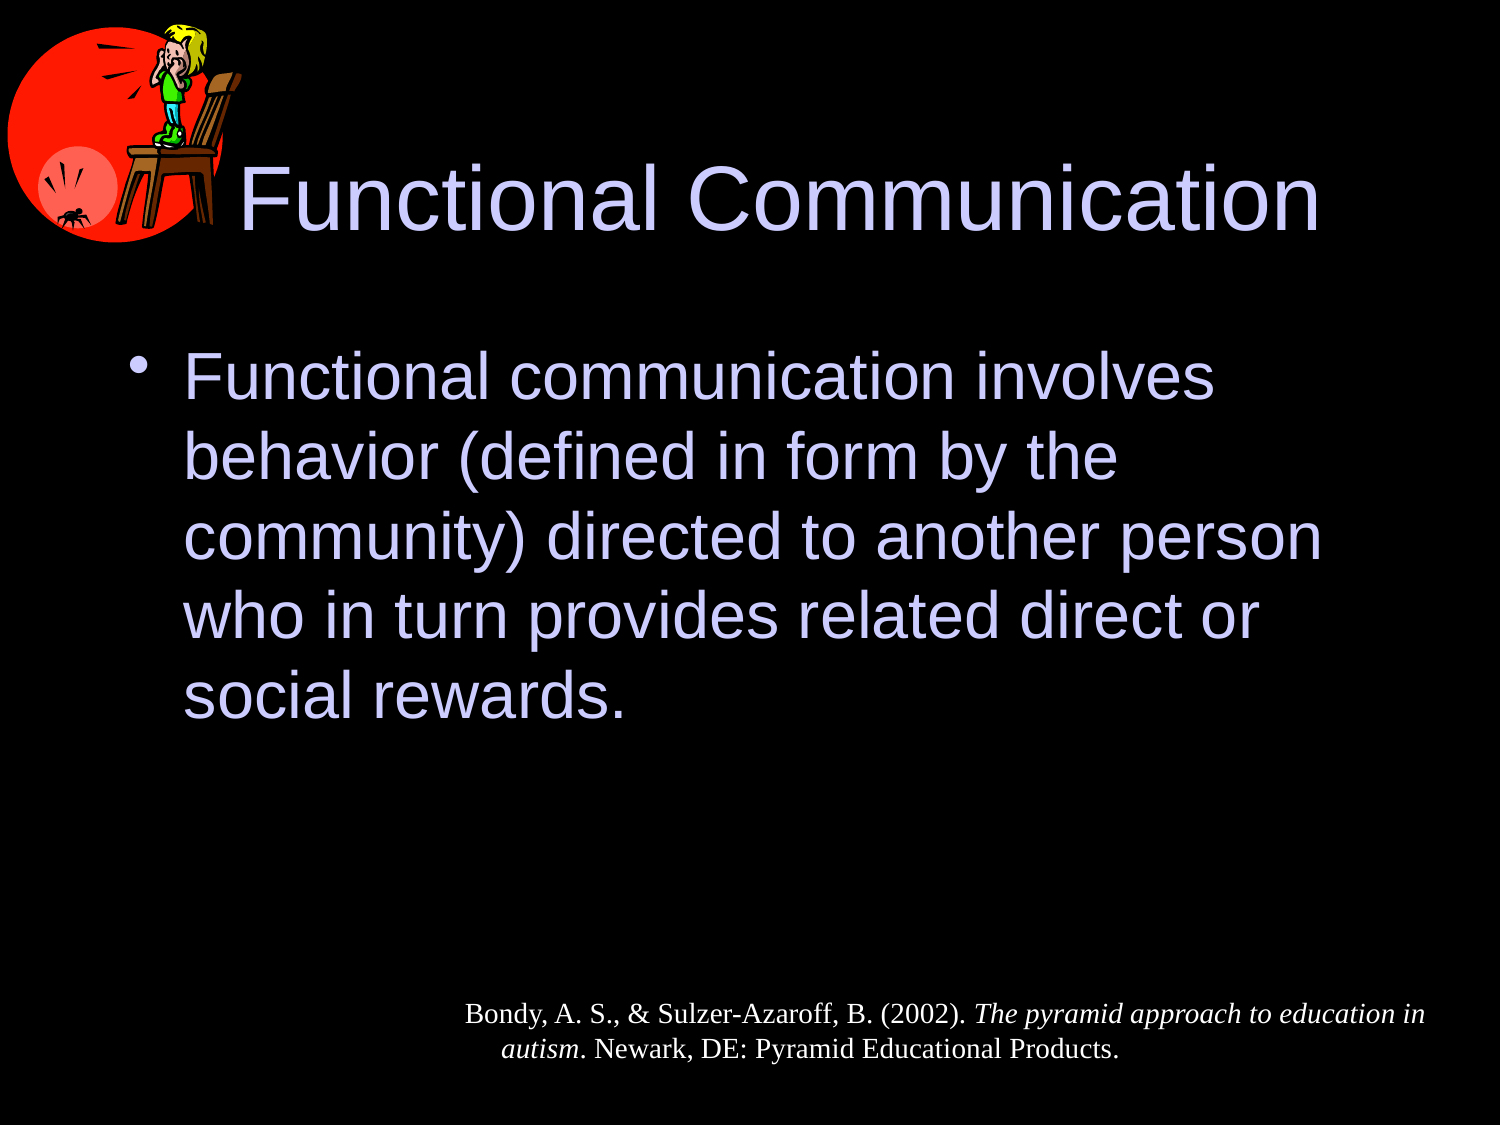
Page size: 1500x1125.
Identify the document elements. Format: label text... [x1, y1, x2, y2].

picture [0, 0, 245, 251]
text_box Bondy, A. S., & Sulzer-Azaroff, B. (2002). The pyramid approach to education in autism. Newark, DE: Pyramid Educational Products. [450, 987, 1450, 1073]
title Functional Communication [174, 99, 1388, 288]
list Functional communication involves behavior (defined in form by the community) directed to another person who in turn provides related direct or social rewards. [112, 324, 1388, 1001]
